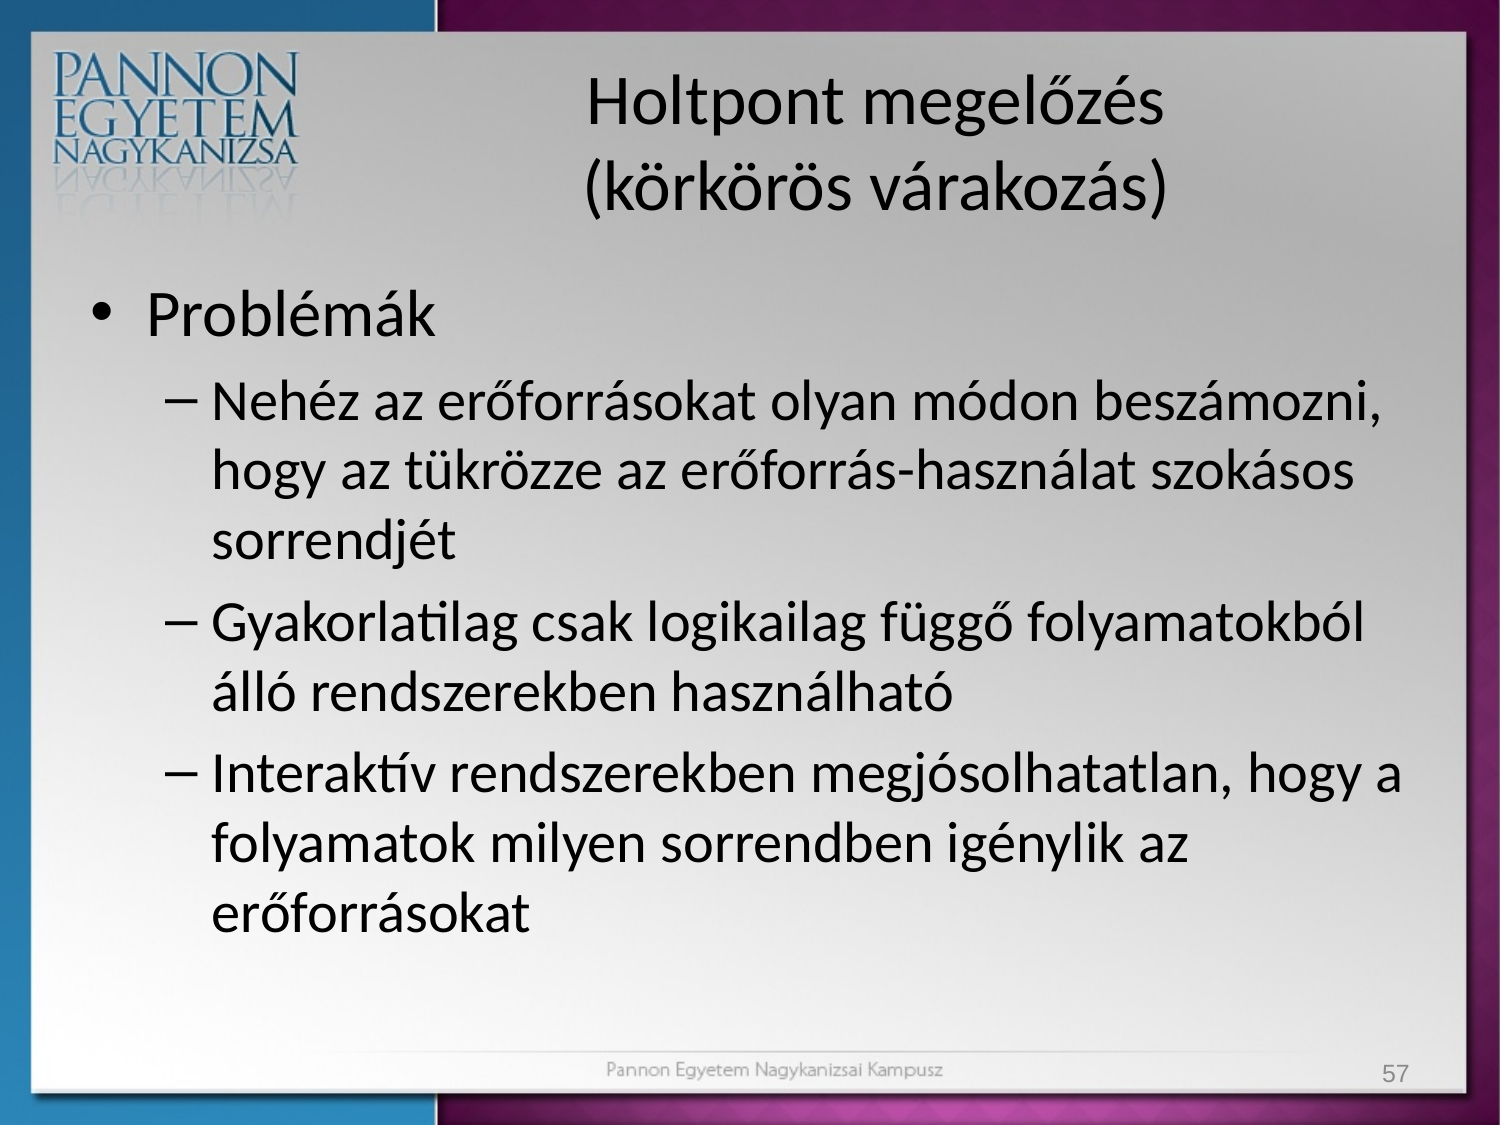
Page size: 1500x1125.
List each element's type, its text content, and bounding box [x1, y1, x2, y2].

slide_number 57 [1074, 1042, 1425, 1103]
picture [0, 0, 1500, 1125]
title Holtpont megelőzés (körkörös várakozás) [328, 45, 1425, 233]
list Problémák Nehéz az erőforrásokat olyan módon beszámozni, hogy az tükrözze az erőforrás-használat szokásos sorrendjét Gyakorlatilag csak logikailag függő folyamatokból álló rendszerekben használható Interaktív rendszerekben megjósolhatatlan, hogy a folyamatok milyen sorrendben igénylik az erőforrásokat [75, 262, 1425, 1038]
